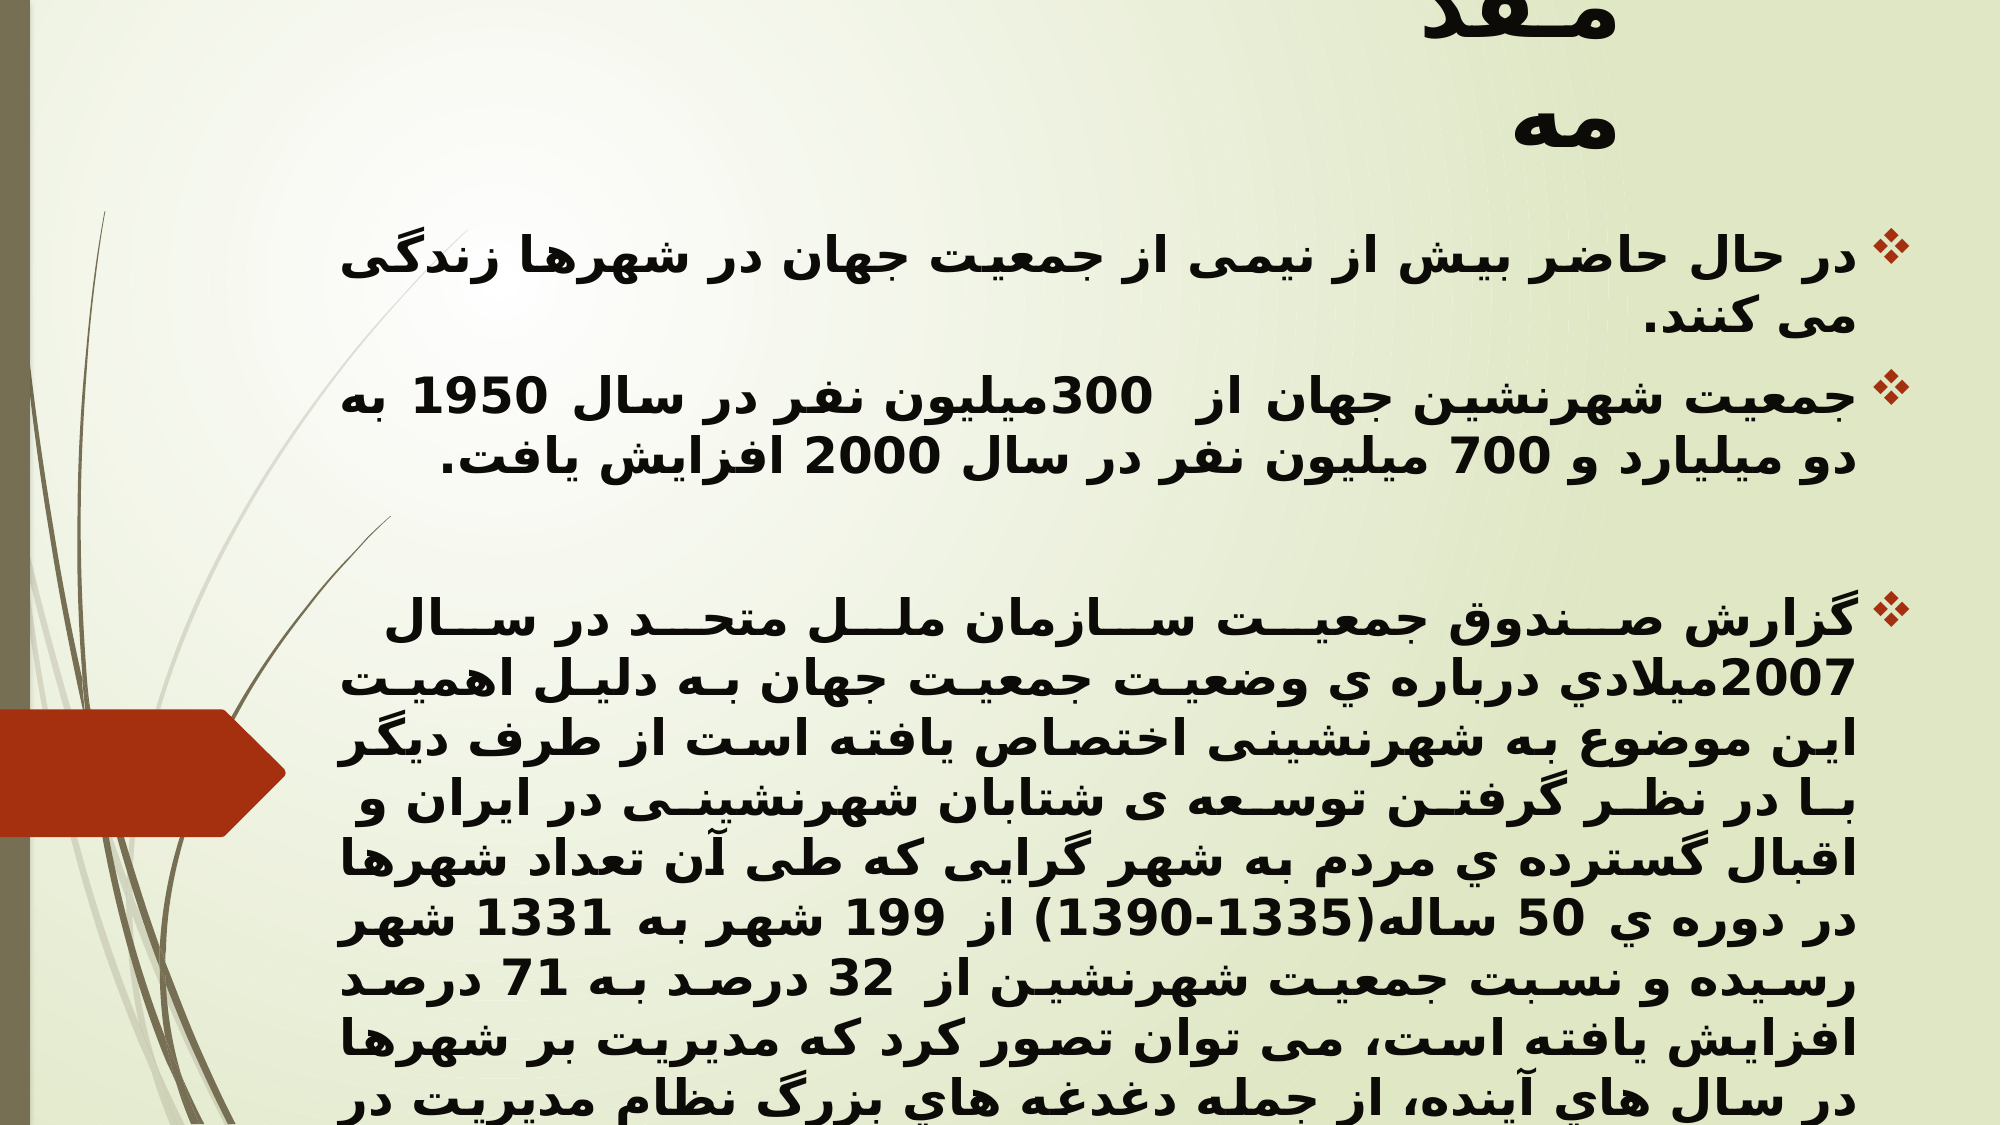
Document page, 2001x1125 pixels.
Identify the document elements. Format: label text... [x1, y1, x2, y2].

subtitle در حال حاضر بیش از نیمی از جمعیت جهان در شهرها زندگی می کنند. جمعیت شهرنشین جهان از 300میلیون نفر در سال 1950 به دو میلیارد و 700 میلیون نفر در سال 2000 افزایش یافت. گزارش صندوق جمعیت سازمان ملل متحد در سال 2007میلادي درباره ي وضعیت جمعیت جهان به دلیل اهمیت این موضوع به شهرنشینی اختصاص یافته است از طرف دیگر با در نظر گرفتن توسعه ی شتابان شهرنشینی در ایران و اقبال گسترده ي مردم به شهر گرایی که طی آن تعداد شهرها در دوره ي 50 ساله(1335-1390) از 199 شهر به 1331 شهر رسیده و نسبت جمعیت شهرنشین از 32 درصد به 71 درصد افزایش یافته است، می توان تصور کرد که مدیریت بر شهرها در سال هاي آینده، از جمله دغدغه هاي بزرگ نظام مدیریت در کشور خواهد بود و بدین ترتیب توسعه ی شهرنشینی شتابان علاوه بر چالش هاي اجتماعی، اقتصادي، فرهنگی و زیست محیطی با چالش هاي مدیریتی نیز رو به رو خواهد گشت. [324, 215, 1930, 1044]
title مقدمه [1404, 41, 1638, 174]
